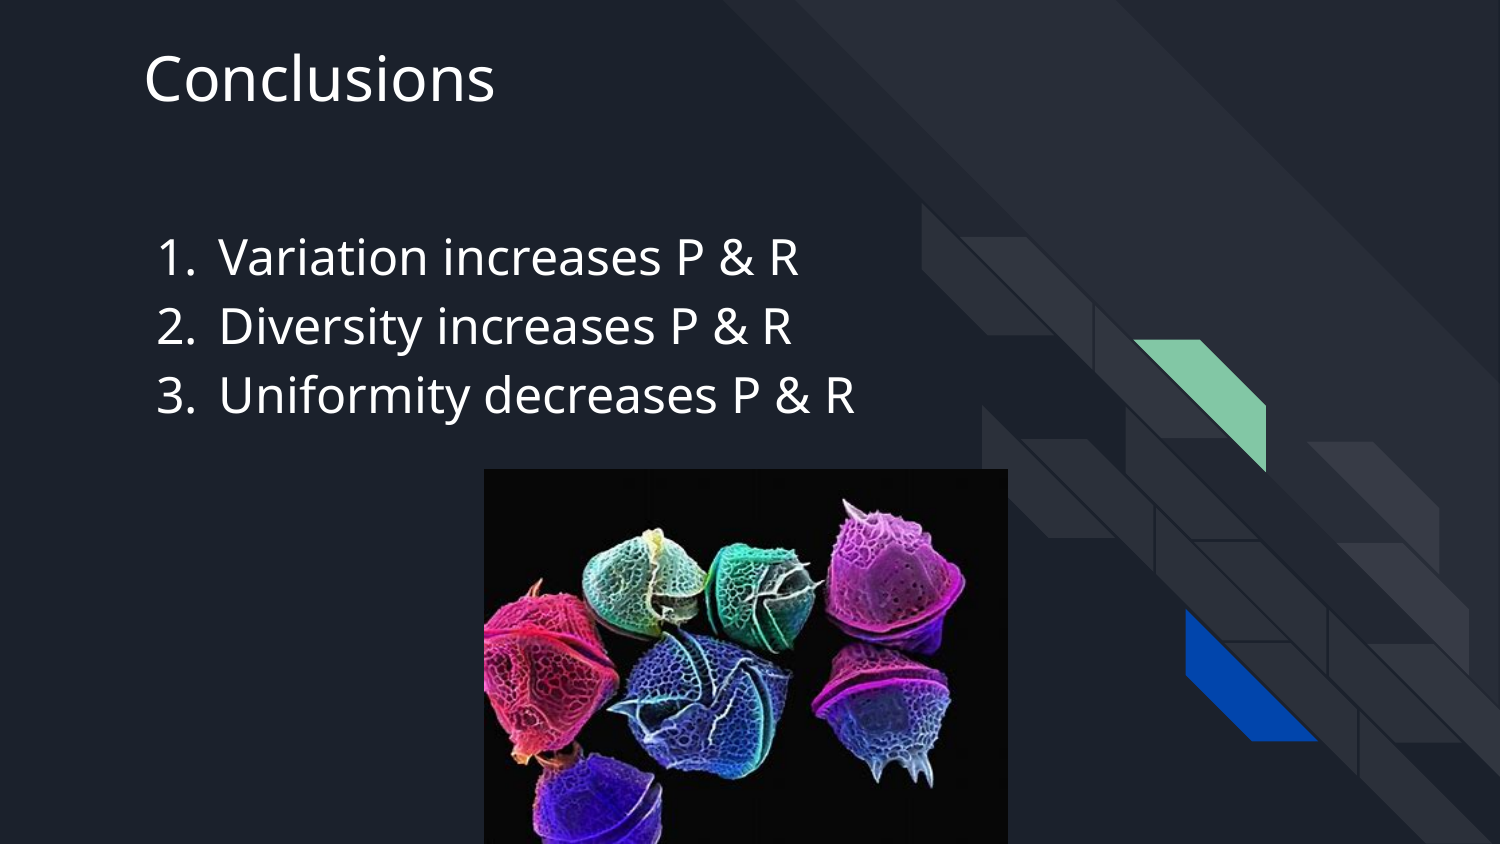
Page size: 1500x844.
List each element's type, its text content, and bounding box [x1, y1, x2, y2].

list Conclusions Variation increases P & R Diversity increases P & R Uniformity decreases P & R [128, 12, 1359, 491]
picture [484, 469, 1009, 844]
